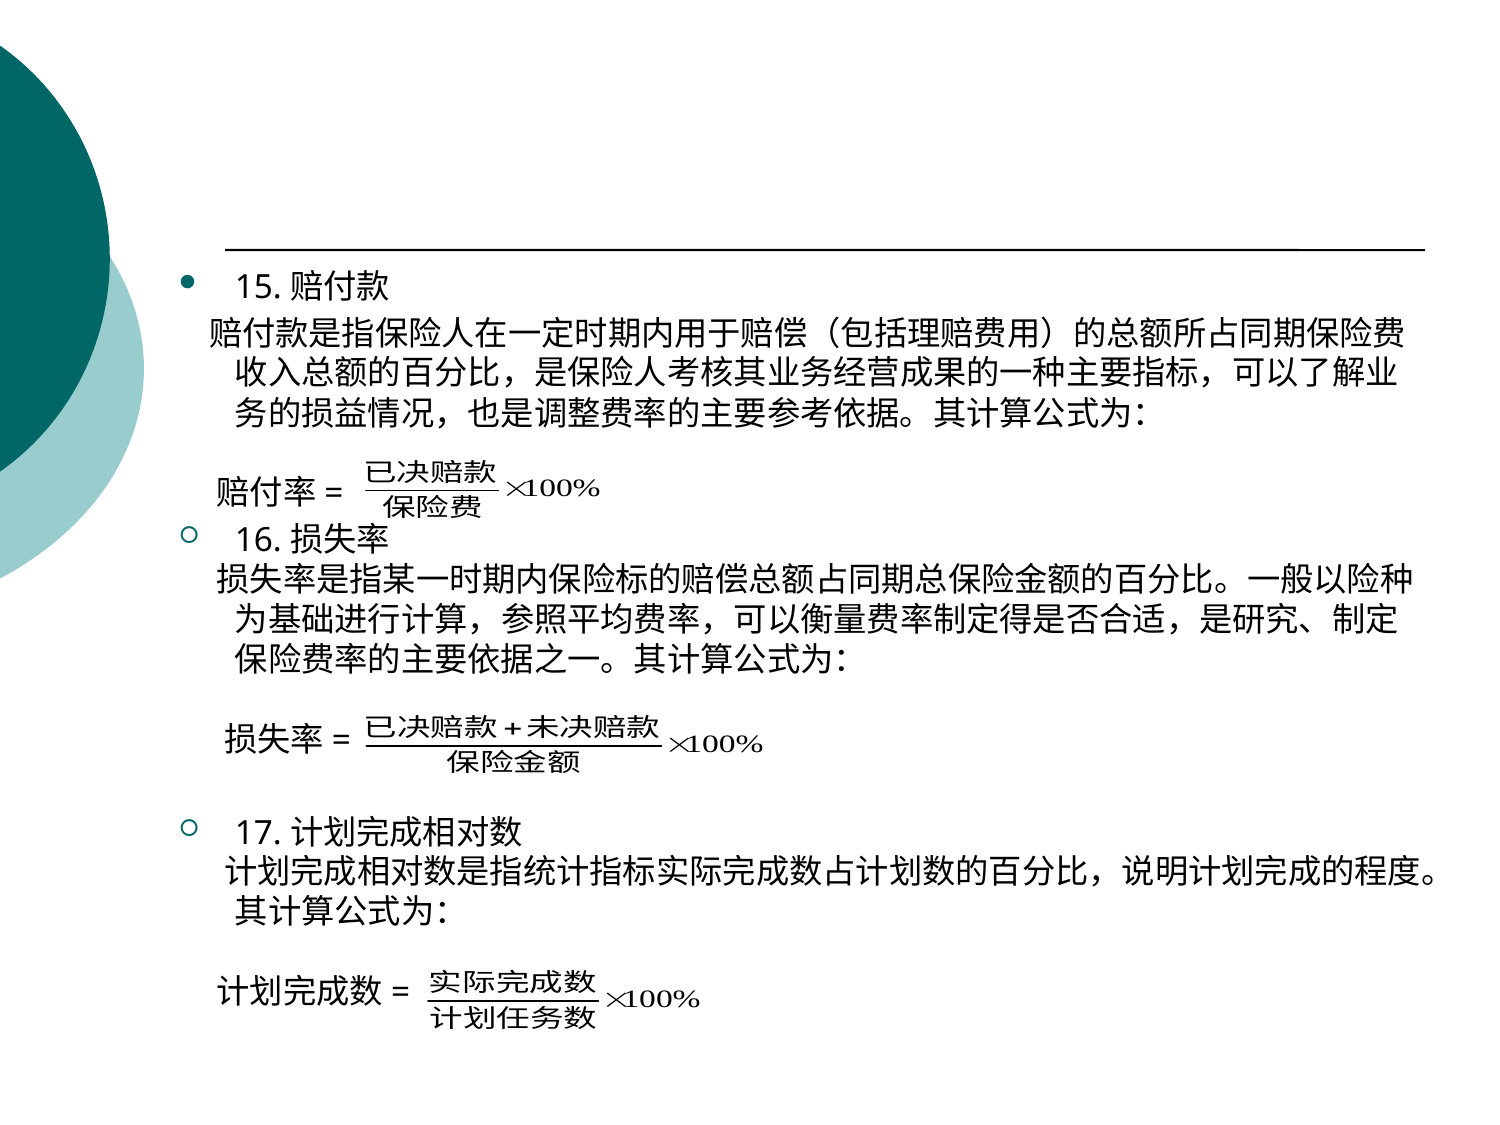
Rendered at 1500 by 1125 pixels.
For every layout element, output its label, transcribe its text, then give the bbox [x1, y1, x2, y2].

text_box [422, 965, 708, 1035]
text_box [359, 454, 607, 525]
text_box 15.赔付款 赔付款是指保险人在一定时期内用于赔偿（包括理赔费用）的总额所占同期保险费收入总额的百分比，是保险人考核其业务经营成果的一种主要指标，可以了解业务的损益情况，也是调整费率的主要参考依据。其计算公式为： 赔付率= 16.损失率 损失率是指某一时期内保险标的赔偿总额占同期总保险金额的百分比。一般以险种为基础进行计算，参照平均费率，可以衡量费率制定得是否合适，是研究、制定保险费率的主要依据之一。其计算公式为： 损失率= 17.计划完成相对数 计划完成相对数是指统计指标实际完成数占计划数的百分比，说明计划完成的程度。其计算公式为： 计划完成数= [163, 257, 1442, 1055]
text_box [360, 710, 770, 780]
